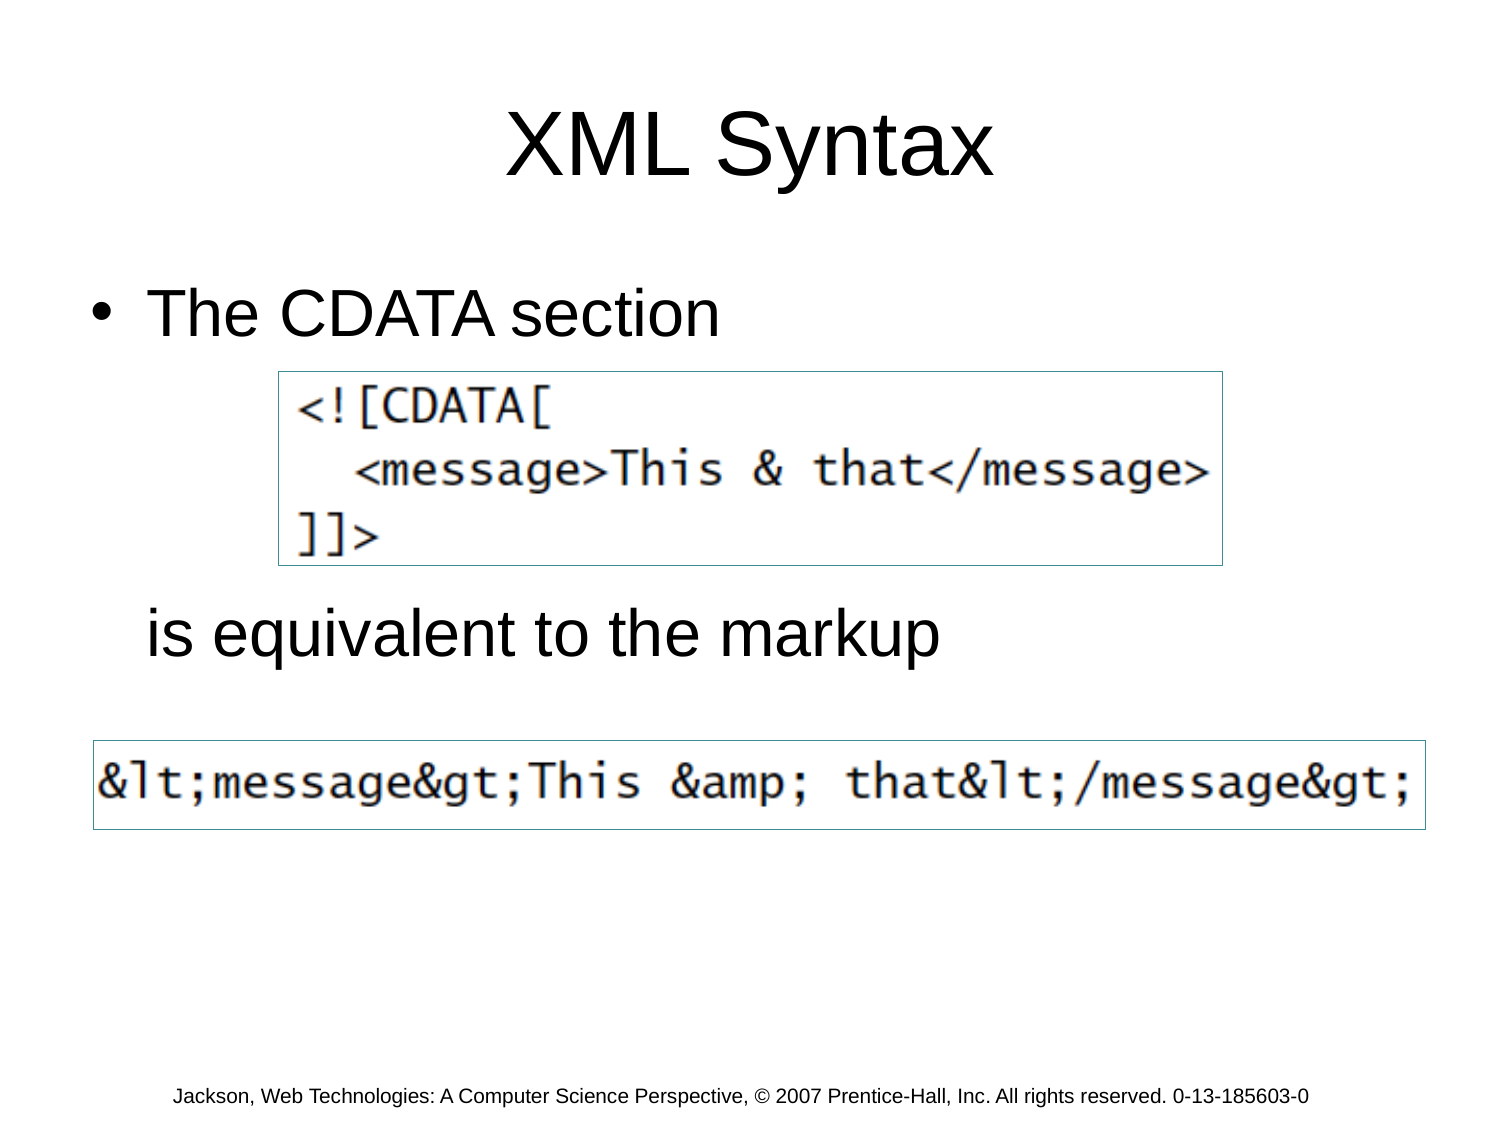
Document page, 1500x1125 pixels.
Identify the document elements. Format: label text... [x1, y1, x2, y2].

list The CDATA section is equivalent to the markup [75, 262, 1425, 1005]
picture [277, 370, 1223, 566]
picture [93, 739, 1426, 830]
title XML Syntax [75, 45, 1425, 233]
footer Jackson, Web Technologies: A Computer Science Perspective, © 2007 Prentice-Hall, Inc. All rights reserved. 0-13-185603-0 [75, 1074, 1413, 1103]
